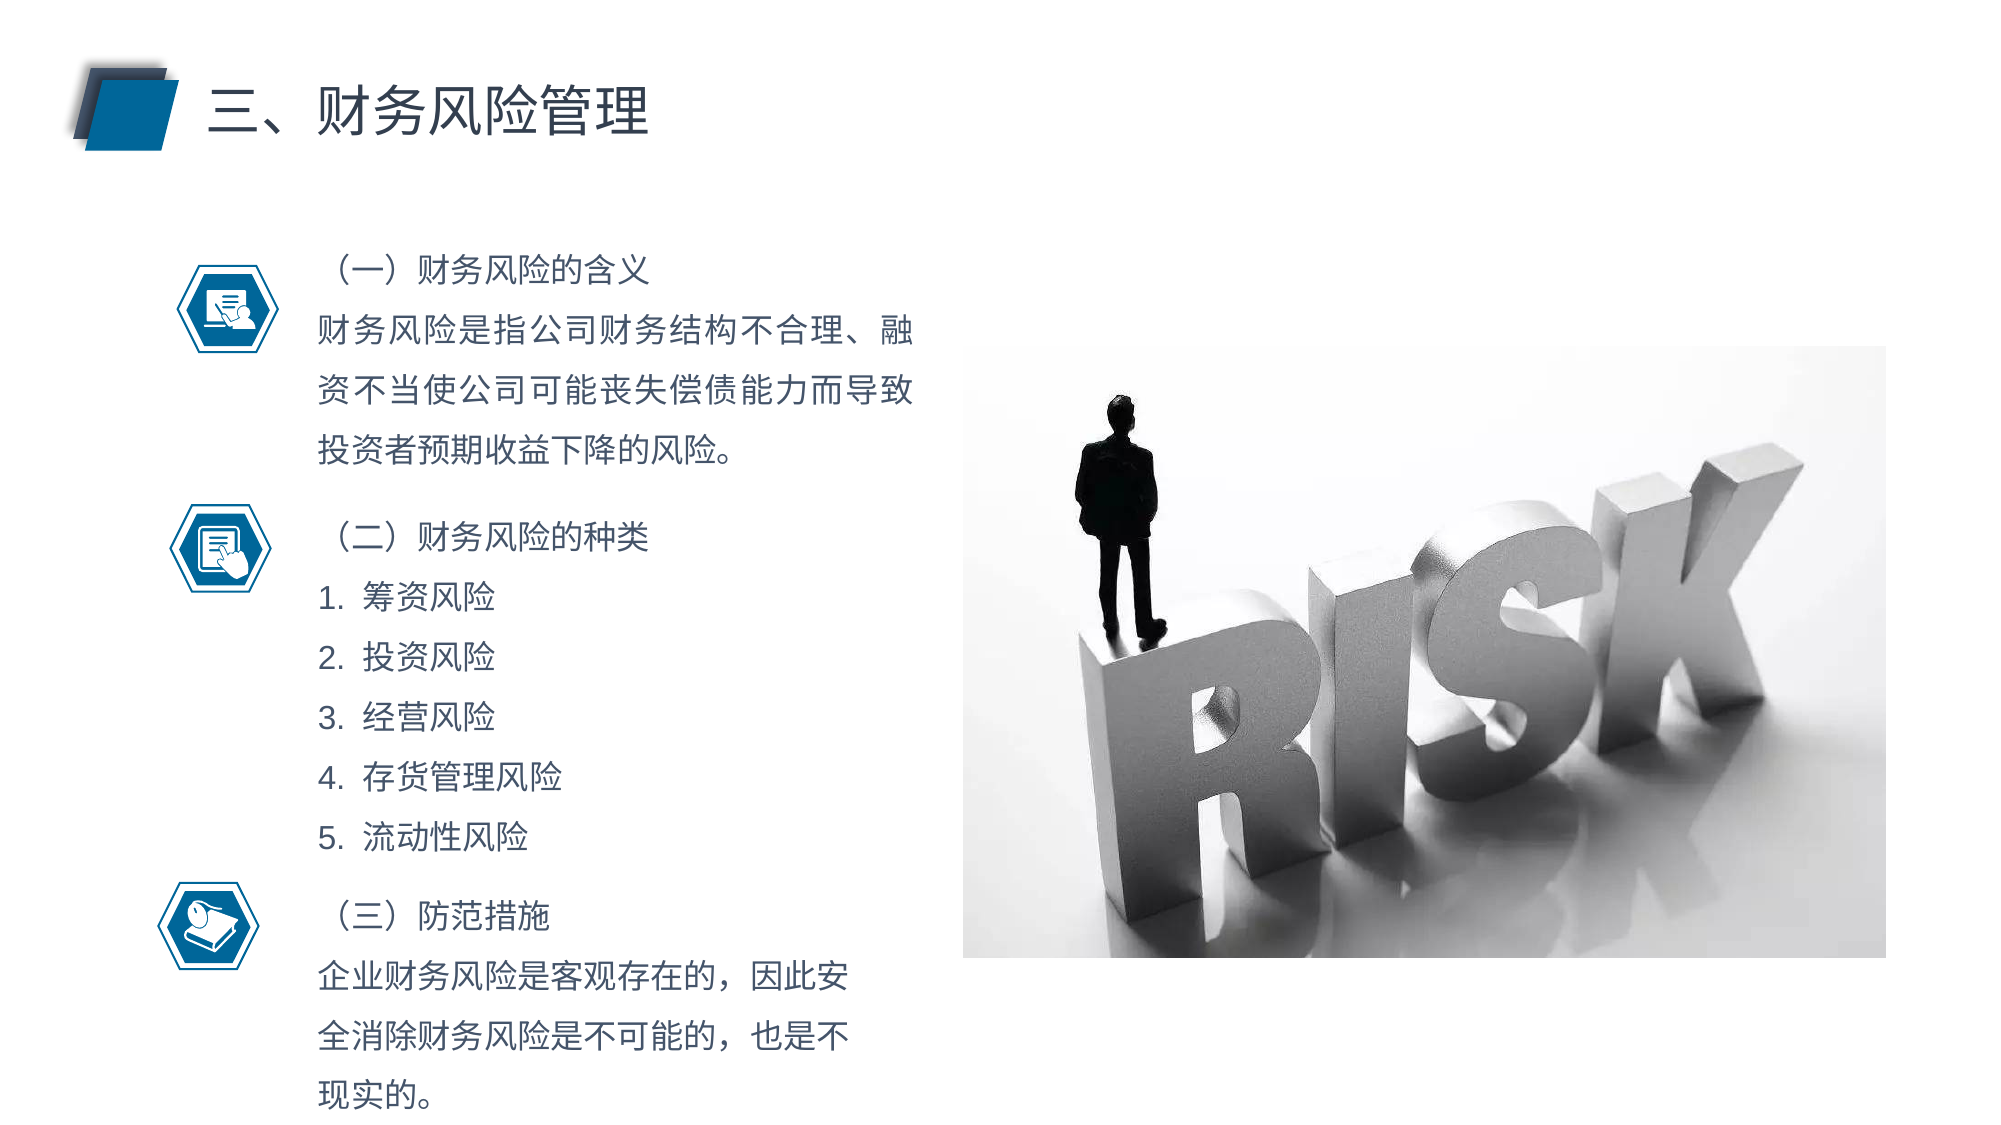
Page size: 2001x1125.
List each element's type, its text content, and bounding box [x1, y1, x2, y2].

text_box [73, 68, 179, 151]
text_box （三）防范措施 企业财务风险是客观存在的，因此安全消除财务风险是不可能的，也是不现实的。 [303, 867, 868, 1122]
text_box （二）财务风险的种类 1. 筹资风险 2. 投资风险 3. 经营风险 4. 存货管理风险 5. 流动性风险 [303, 489, 868, 864]
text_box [177, 265, 278, 353]
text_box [170, 505, 271, 592]
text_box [158, 882, 259, 970]
picture [963, 346, 1886, 958]
text_box （一）财务风险的含义 财务风险是指公司财务结构不合理、融资不当使公司可能丧失偿债能力而导致投资者预期收益下降的风险。 [303, 222, 929, 477]
text_box 三、财务风险管理 [190, 68, 913, 150]
